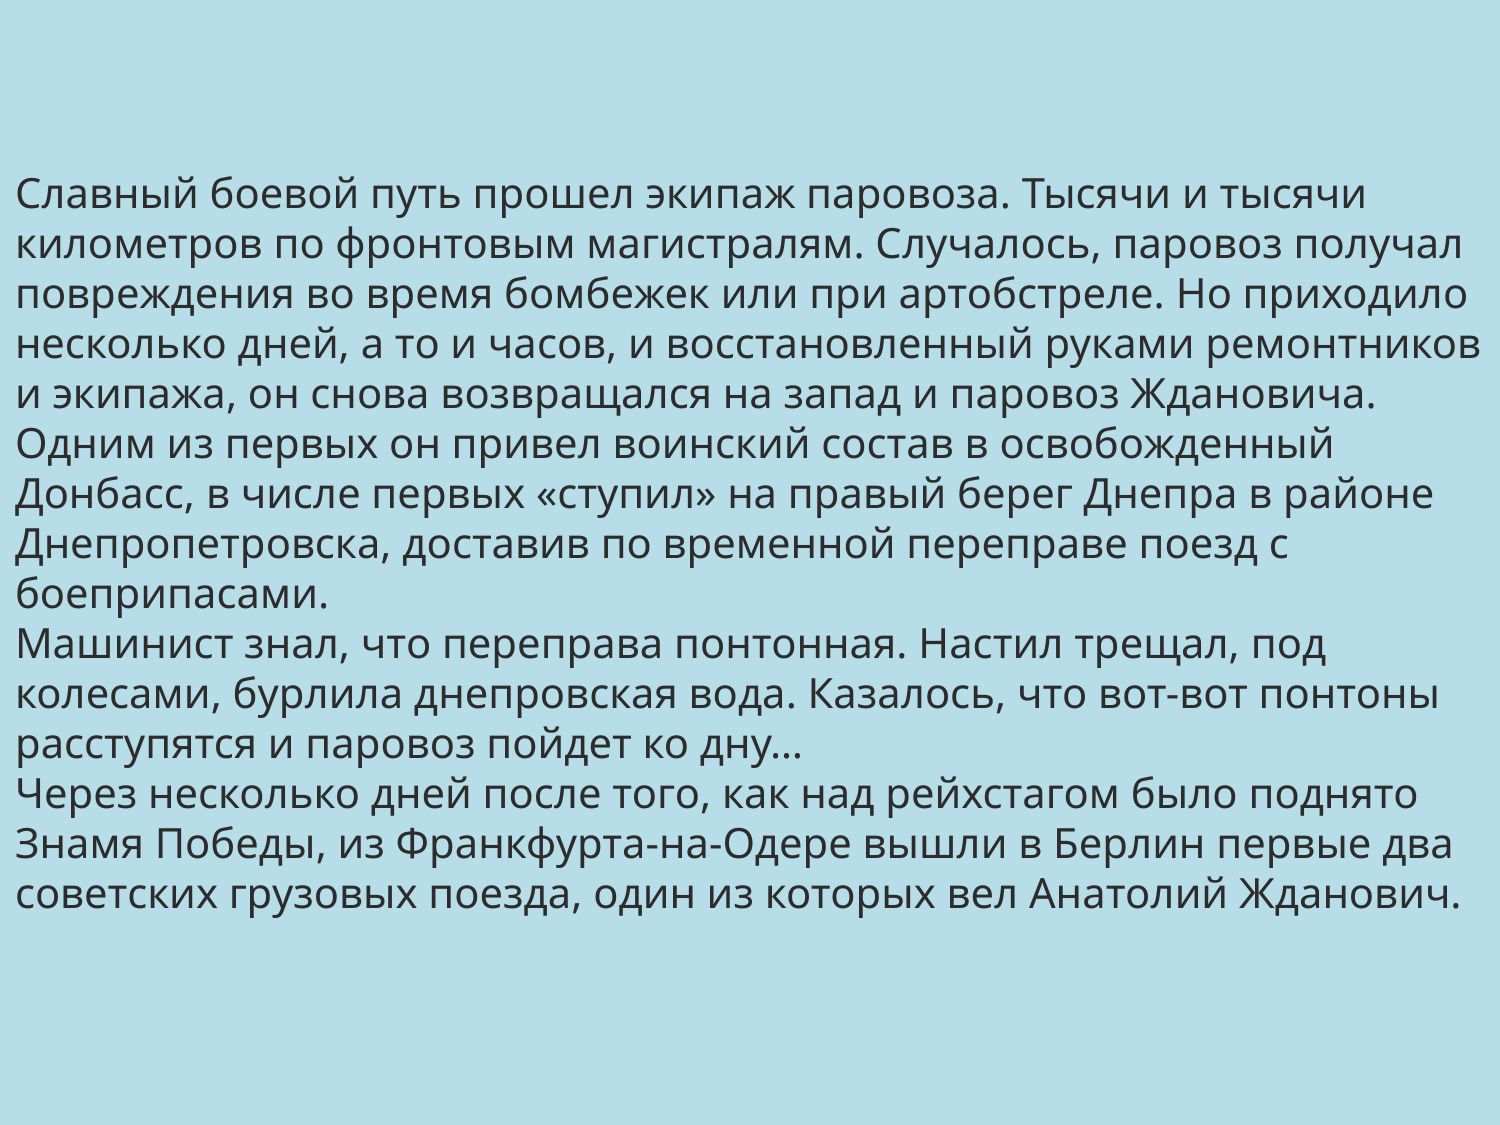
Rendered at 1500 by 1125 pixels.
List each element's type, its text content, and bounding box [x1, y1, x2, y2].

text_box Славный боевой путь прошел экипаж паровоза. Тысячи и тысячи километров по фронтовым магистралям. Случалось, паровоз получал повреждения во время бомбежек или при артобстреле. Но приходило несколько дней, а то и часов, и восстановленный руками ремонтников и экипажа, он снова возвращался на запад и паровоз Ждановича. Одним из первых он привел воинский состав в освобожденный Донбасс, в числе первых «ступил» на правый берег Днепра в районе Днепропетровска, доставив по временной переправе поезд с боеприпасами. Машинист знал, что переправа понтонная. Настил трещал, под колесами, бурлила днепровская вода. Казалось, что вот-вот понтоны расступятся и паровоз пойдет ко дну… Через несколько дней после того, как над рейхстагом было поднято Знамя Победы, из Франкфурта-на-Одере вышли в Берлин первые два советских грузовых поезда, один из которых вел Анатолий Жданович. [0, 159, 1500, 925]
